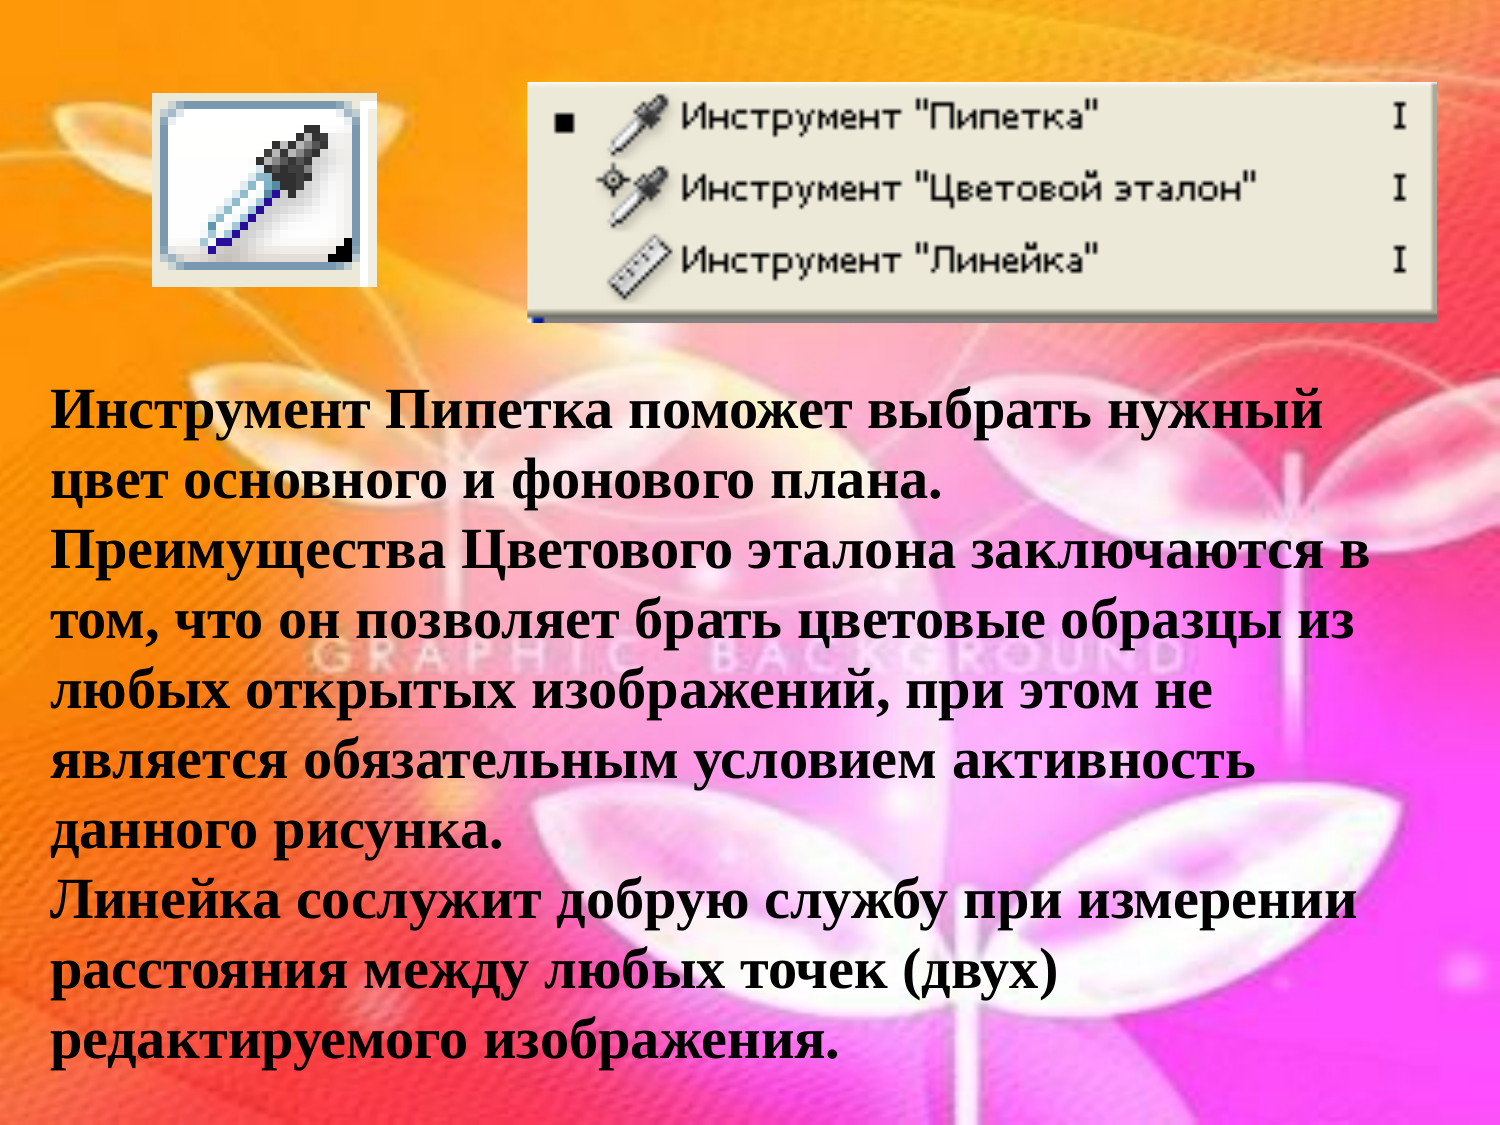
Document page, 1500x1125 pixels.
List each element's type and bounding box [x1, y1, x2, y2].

picture [152, 93, 378, 287]
list [0, 0, 1500, 1125]
picture [527, 81, 1438, 323]
